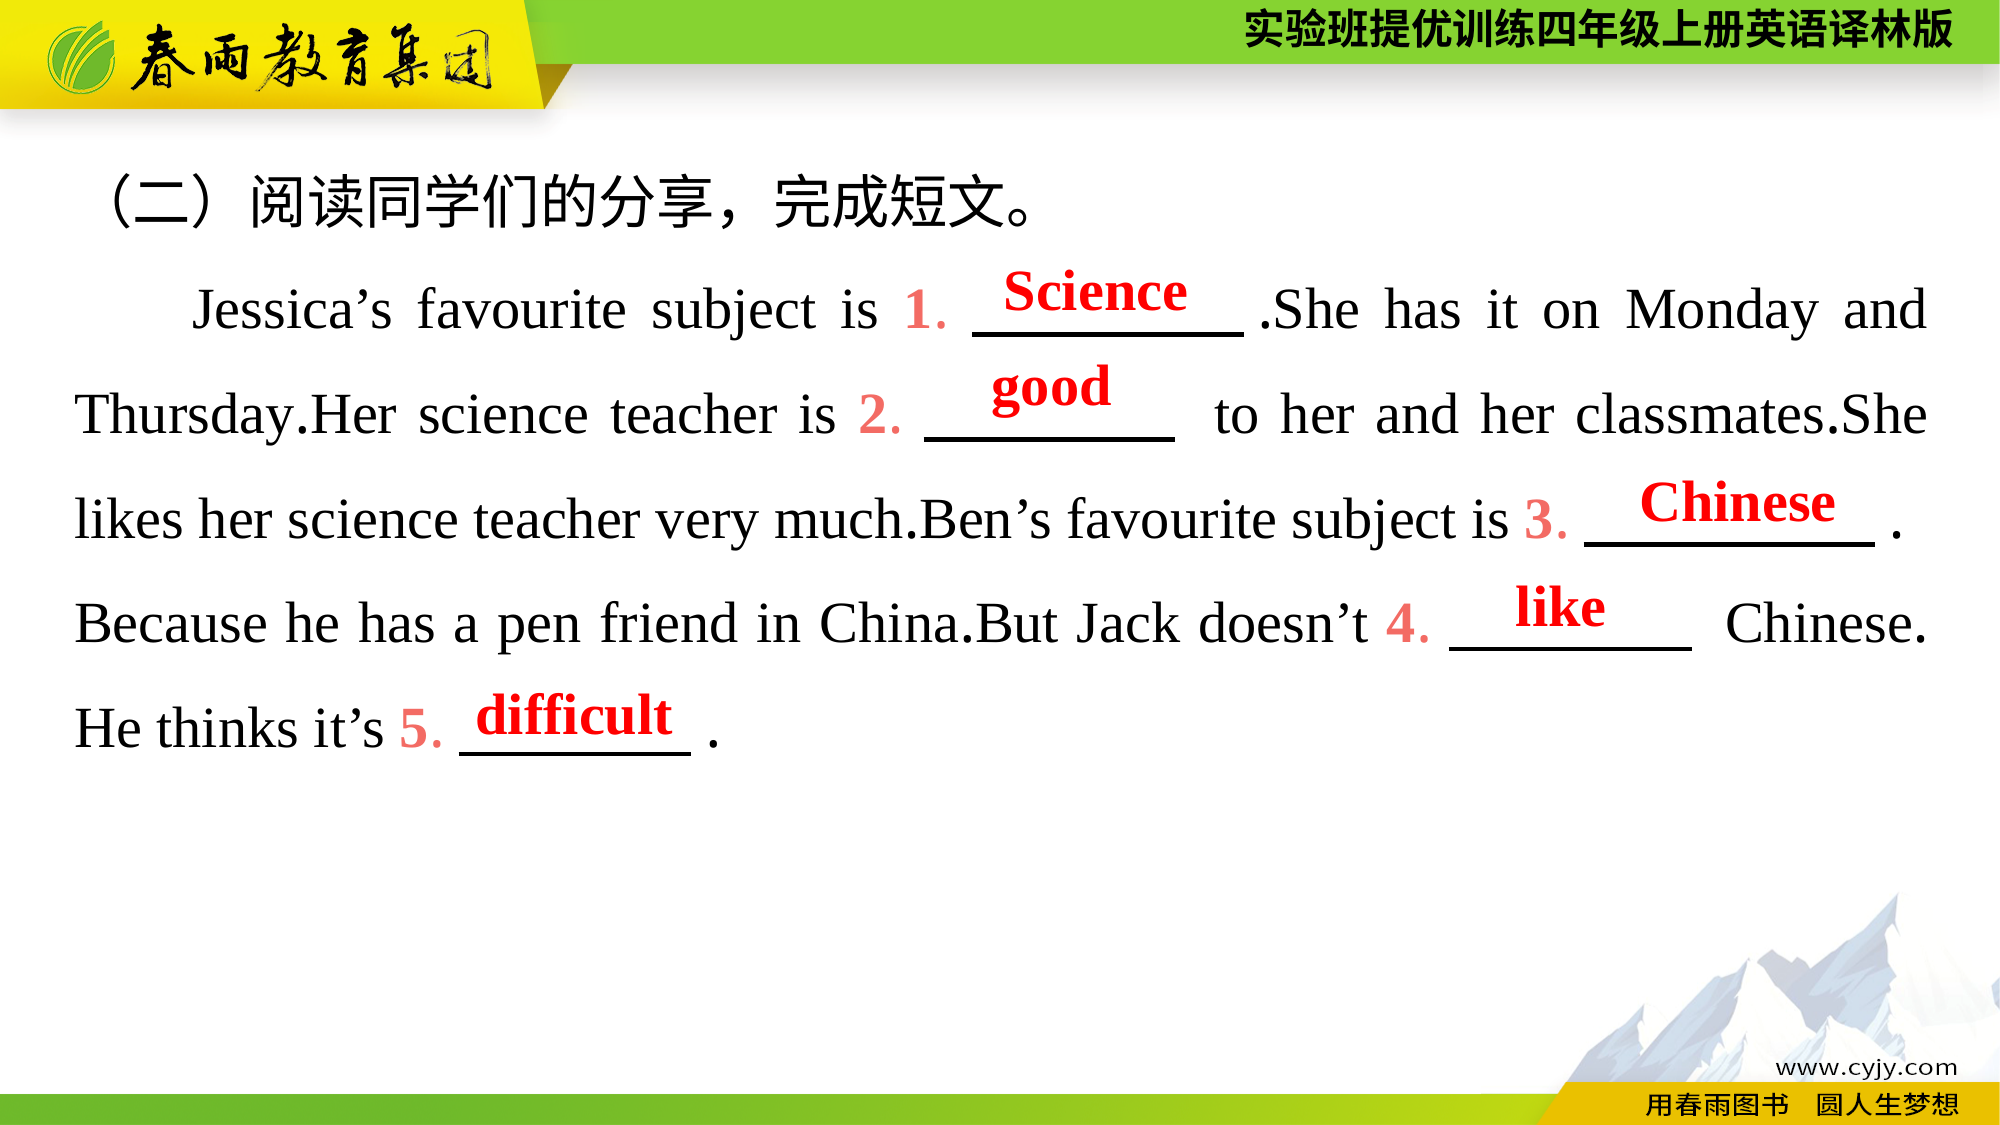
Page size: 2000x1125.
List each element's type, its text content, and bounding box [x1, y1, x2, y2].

text_box like [1501, 561, 1622, 646]
text_box Science [989, 245, 1204, 330]
text_box difficult [460, 668, 689, 754]
list （二）阅读同学们的分享，完成短文。 Jessica’s favourite subject is 1. .She has it on Monday and Thursday.Her science teacher is 2. to her and her classmates.She likes her science teacher very much.Ben’s favourite subject is 3. . Because he has a pen friend in China.But Jack doesn’t 4. Chinese. He thinks it’s 5. . [59, 122, 1944, 774]
picture [0, 0, 2000, 1125]
text_box Chinese [1624, 456, 1852, 541]
text_box good [976, 339, 1127, 425]
